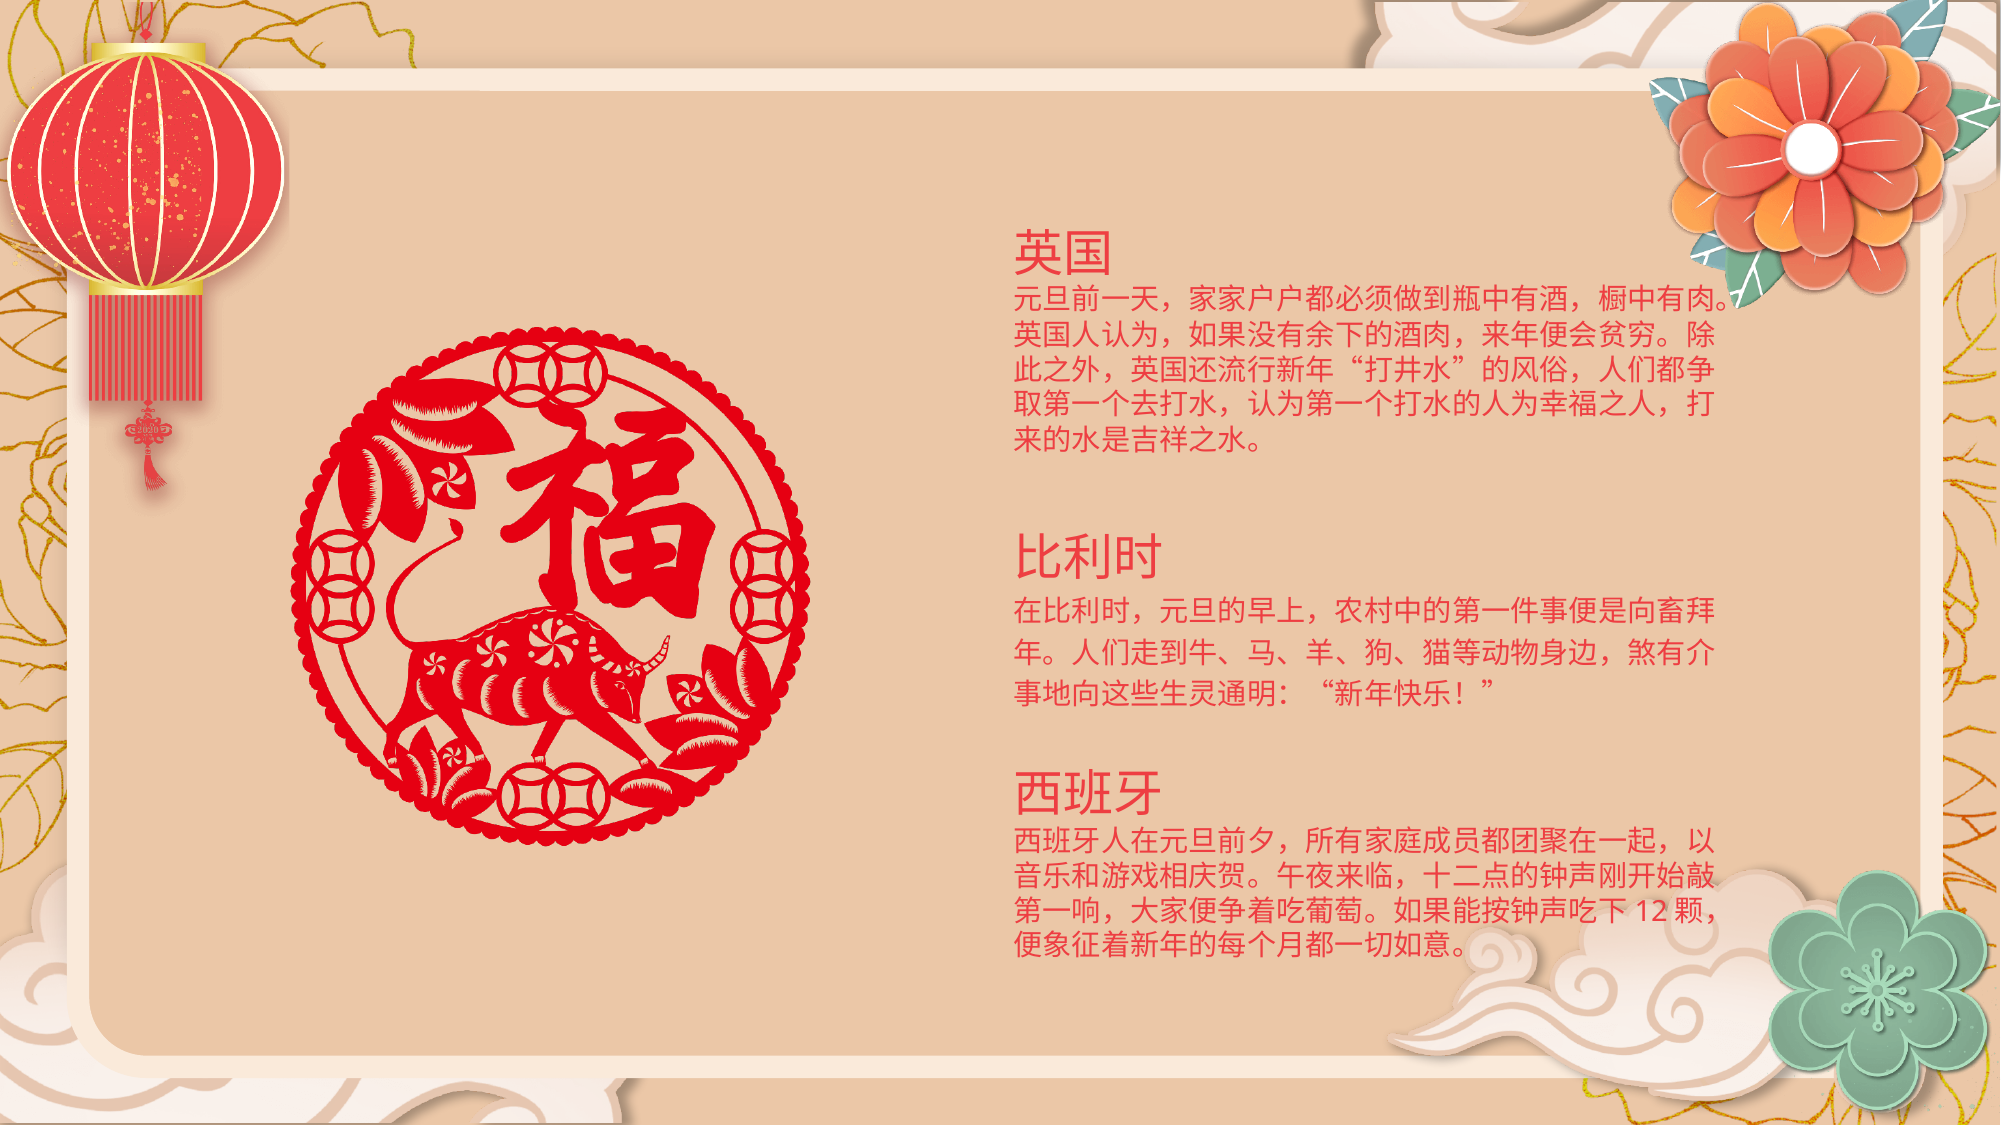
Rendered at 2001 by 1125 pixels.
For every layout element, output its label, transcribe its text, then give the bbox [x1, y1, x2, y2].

picture [1611, 0, 2001, 857]
picture [1258, 1115, 1997, 1125]
picture [0, 0, 851, 993]
text_box 英国 元旦前一天，家家户户都必须做到瓶中有酒，橱中有肉。英国人认为，如果没有余下的酒肉，来年便会贫穷。除此之外，英国还流行新年“打井水”的风俗，人们都争取第一个去打水，认为第一个打水的人为幸福之人，打来的水是吉祥之水。 [998, 213, 1751, 464]
text_box 西班牙 西班牙人在元旦前夕，所有家庭成员都团聚在一起，以音乐和游戏相庆贺。午夜来临，十二点的钟声刚开始敲第一响，大家便争着吃葡萄。如果能按钟声吃下12颗，便象征着新年的每个月都一切如意。 [998, 754, 1751, 970]
text_box 比利时 在比利时，元旦的早上，农村中的第一件事便是向畜拜年。人们走到牛、马、羊、狗、猫等动物身边，煞有介事地向这些生灵通明：“新年快乐！” [998, 518, 1751, 718]
